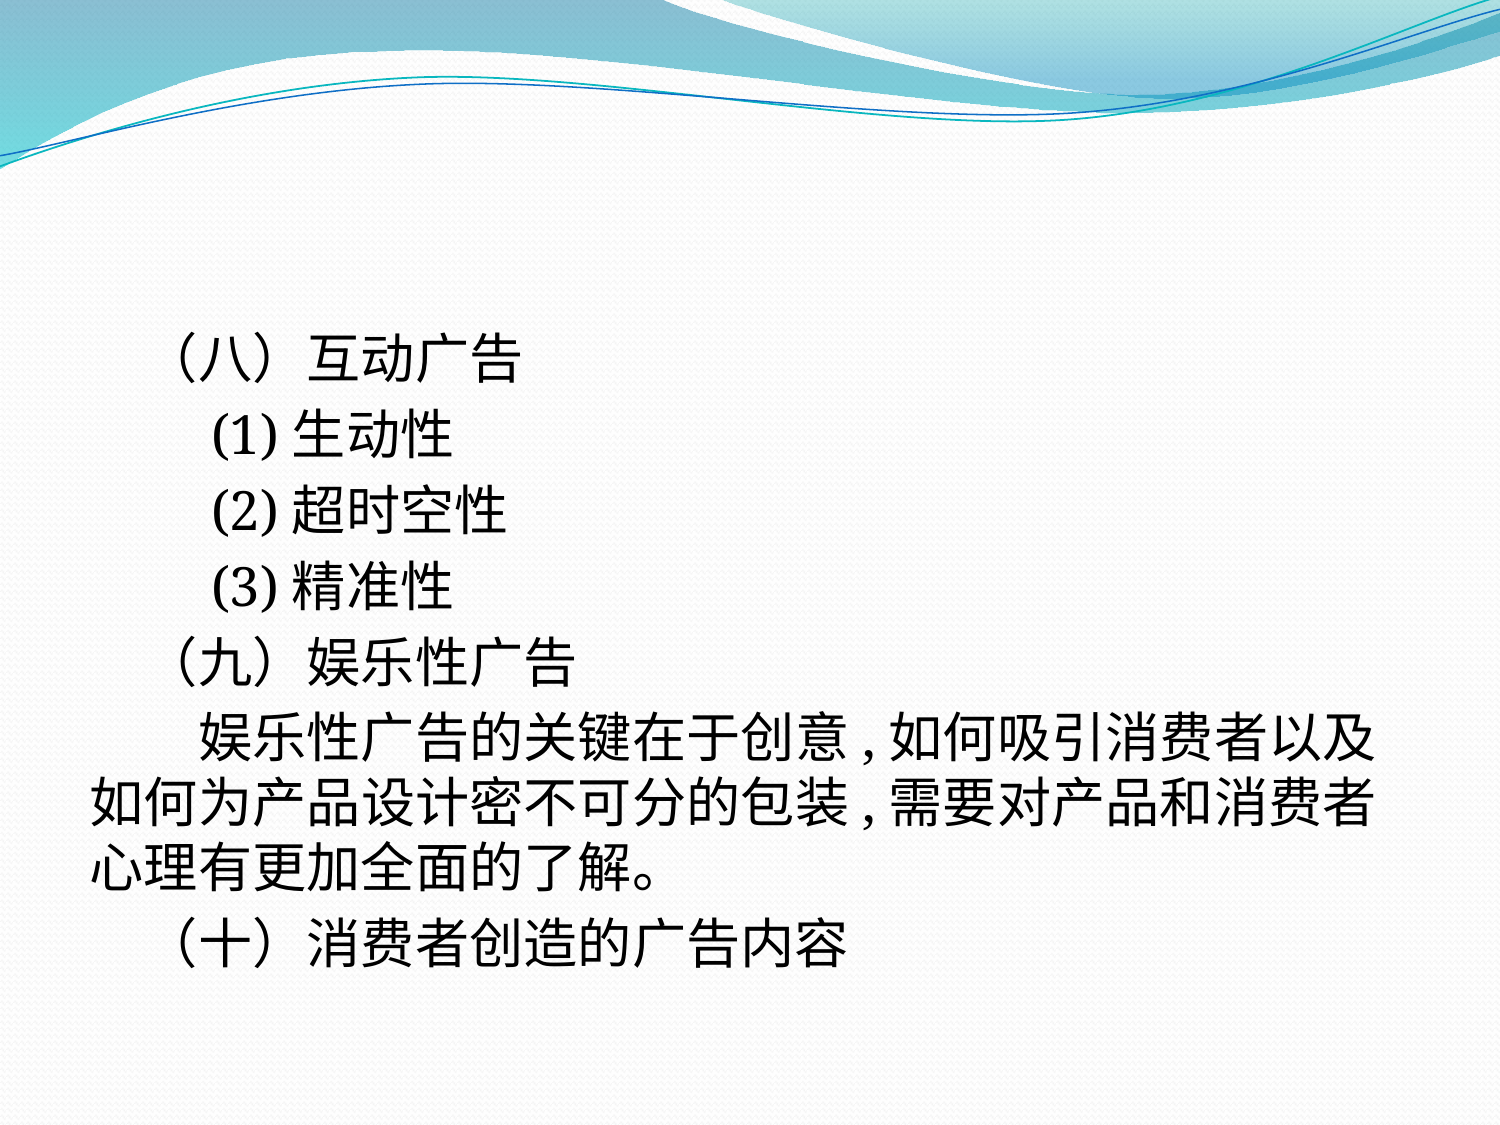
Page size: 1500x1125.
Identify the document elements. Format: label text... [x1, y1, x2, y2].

list （八）互动广告 (1)生动性 (2)超时空性 (3)精准性 （九）娱乐性广告 娱乐性广告的关键在于创意,如何吸引消费者以及如何为产品设计密不可分的包装,需要对产品和消费者心理有更加全面的了解。 （十）消费者创造的广告内容 [75, 317, 1425, 1038]
